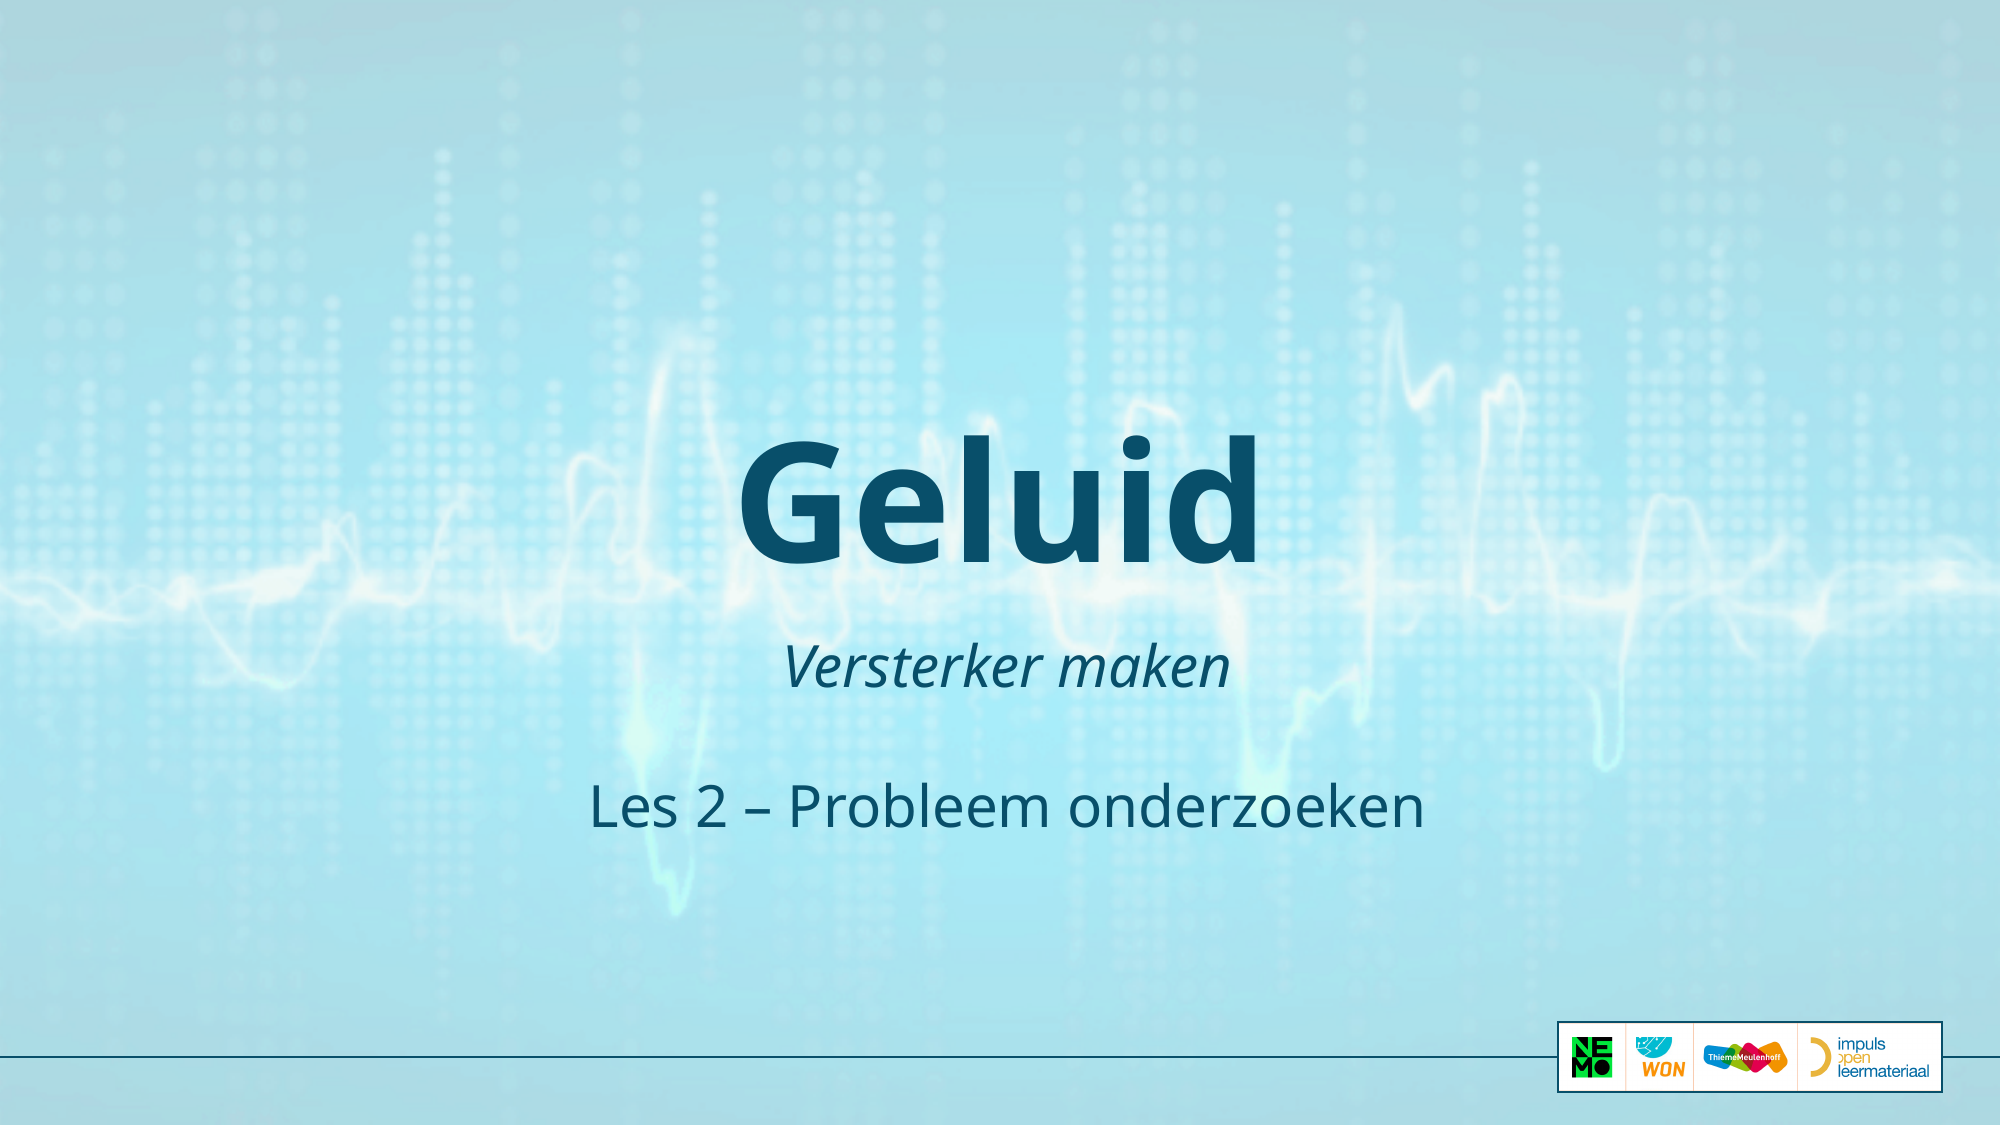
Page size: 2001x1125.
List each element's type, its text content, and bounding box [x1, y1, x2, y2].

picture [1560, 1024, 1940, 1090]
list Versterker maken Les 2 – Probleem onderzoeken [90, 629, 1925, 897]
picture [0, 0, 2000, 1055]
title Geluid [90, 90, 1910, 596]
picture [0, 1059, 2000, 1125]
